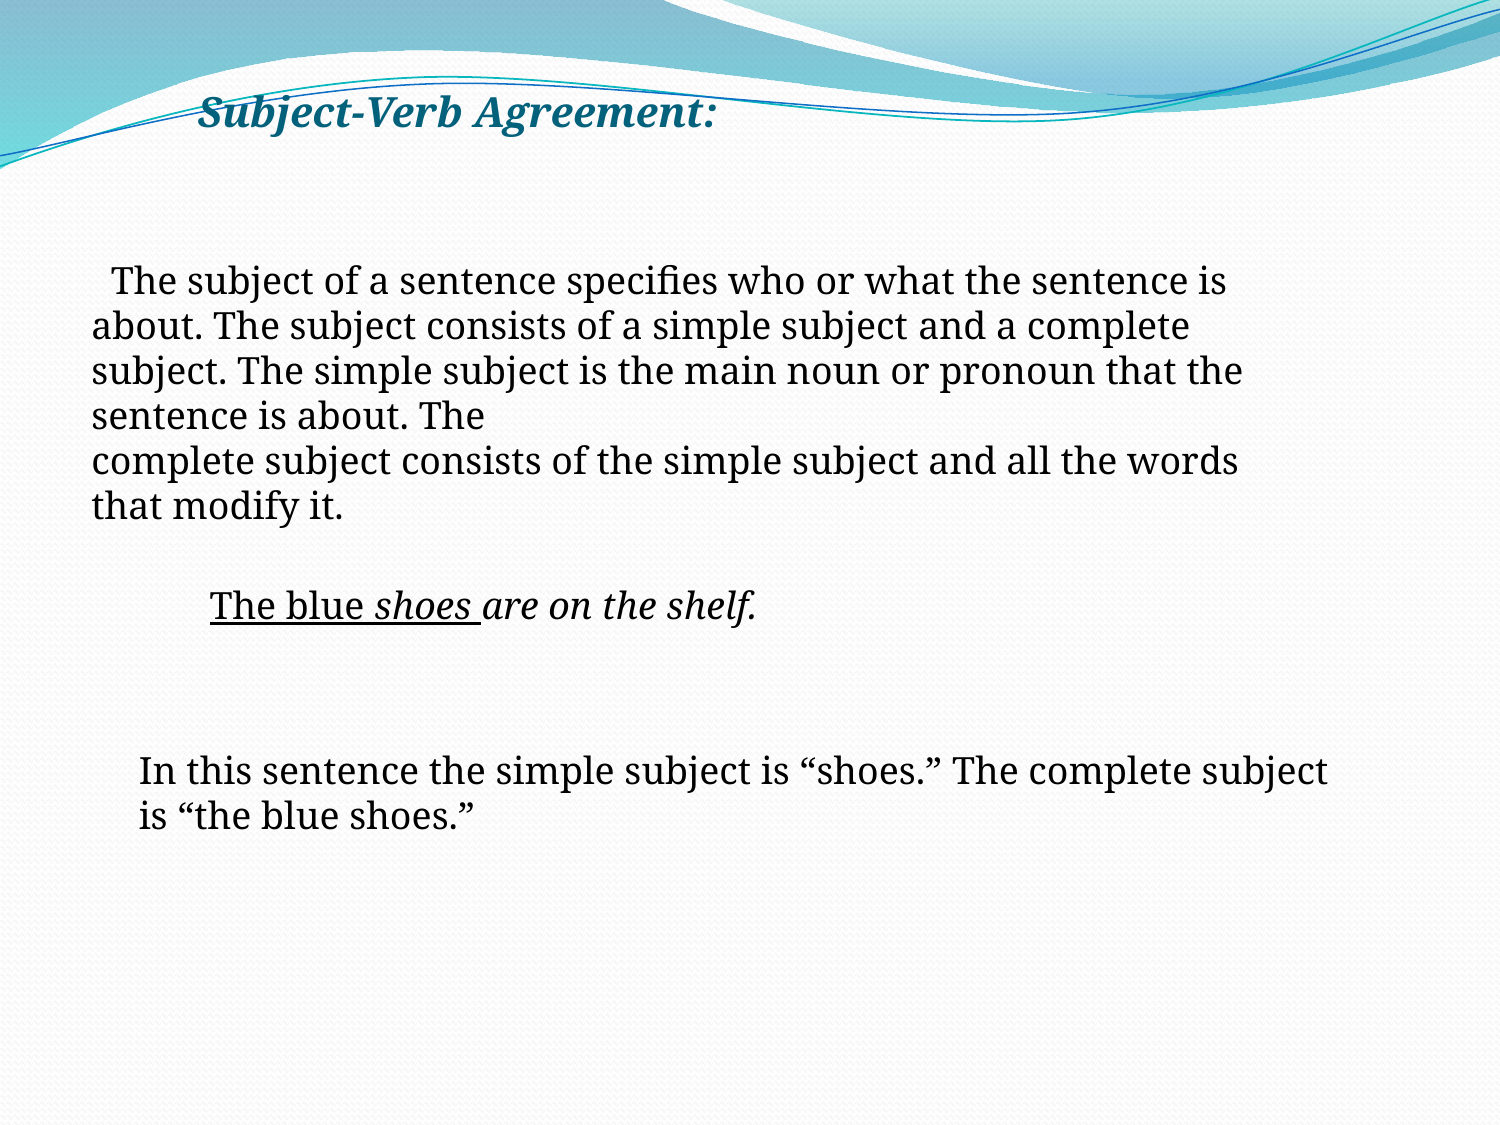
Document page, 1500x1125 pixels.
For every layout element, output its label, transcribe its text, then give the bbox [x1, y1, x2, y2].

text_box The blue shoes are on the shelf. [194, 574, 904, 634]
text_box Subject-Verb Agreement: [183, 78, 786, 143]
text_box In this sentence the simple subject is “shoes.” The complete subject is “the blue shoes.” [123, 739, 1376, 845]
text_box The subject of a sentence specifies who or what the sentence is about. The subject consists of a simple subject and a complete subject. The simple subject is the main noun or pronoun that the sentence is about. The complete subject consists of the simple subject and all the words that modify it. [76, 249, 1306, 534]
